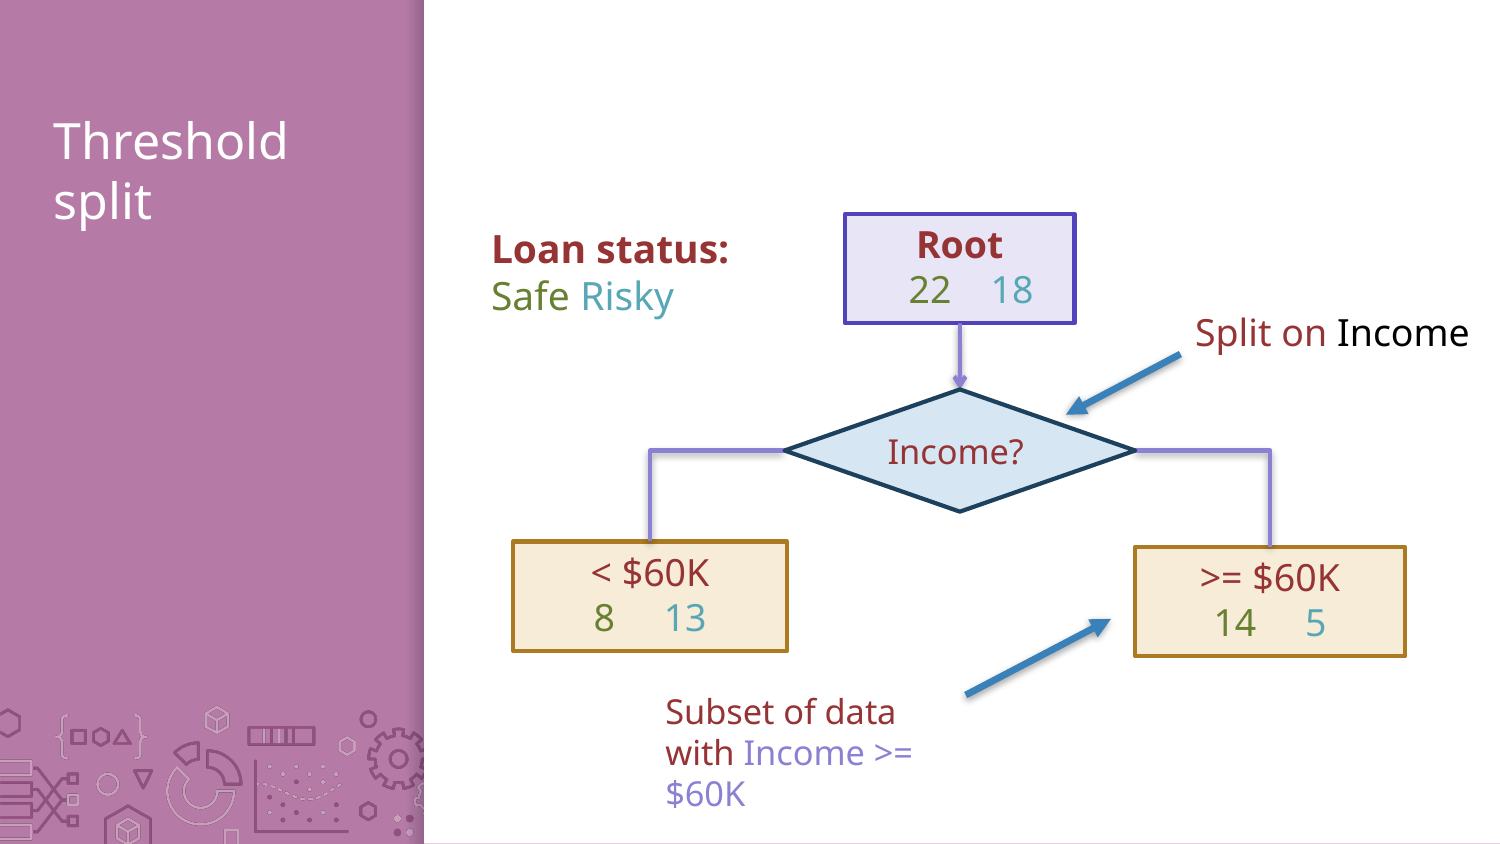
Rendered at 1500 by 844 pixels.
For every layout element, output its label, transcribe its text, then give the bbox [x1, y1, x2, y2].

text_box Root 22 18 [843, 212, 1077, 325]
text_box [650, 618, 1112, 782]
title Threshold split [38, 94, 375, 748]
text_box Income? [785, 388, 1135, 514]
text_box Loan status: Safe Risky [476, 217, 755, 326]
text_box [1065, 301, 1500, 415]
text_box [1134, 450, 1406, 657]
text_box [512, 450, 788, 652]
picture [0, 701, 424, 844]
